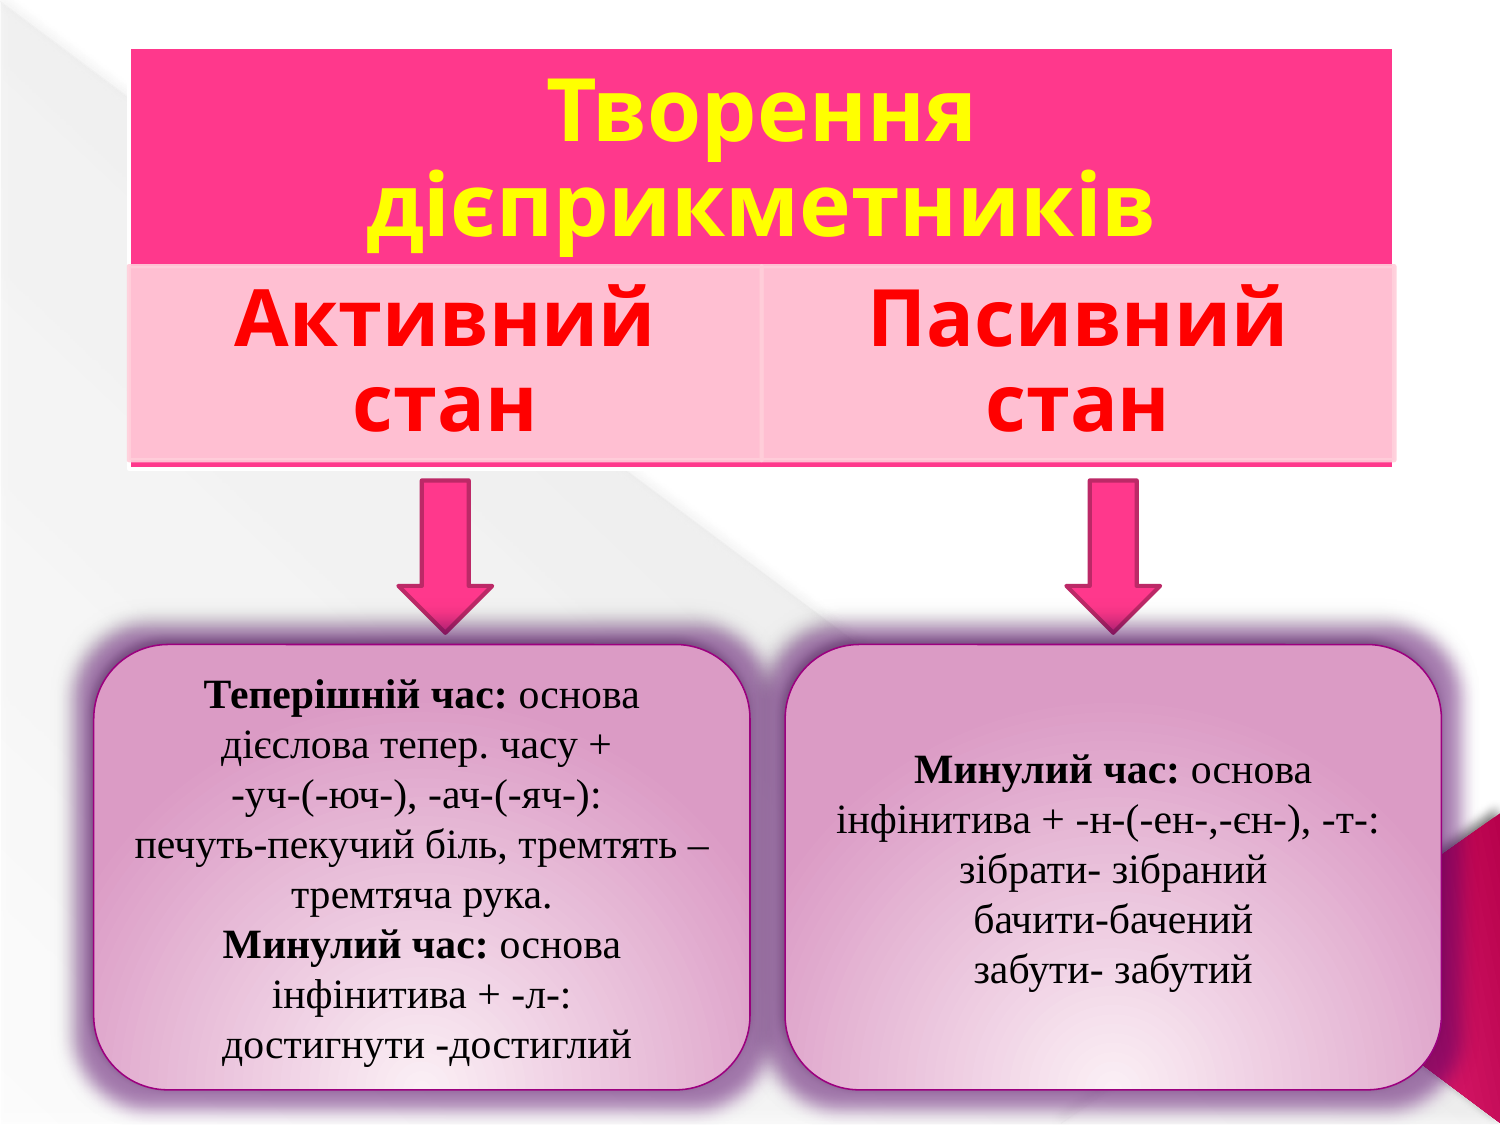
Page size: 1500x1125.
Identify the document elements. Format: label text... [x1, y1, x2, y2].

text_box [396, 478, 495, 608]
text_box [1064, 478, 1163, 608]
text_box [128, 46, 1395, 469]
text_box Теперішній час: основа дієслова тепер. часу + -уч-(-юч-), -ач-(-яч-): печуть-пекучий біль, тремтять –тремтяча рука. Минулий час: основа інфінитива + -л-: достигнути -достиглий [92, 643, 750, 1091]
text_box Минулий час: основа інфінитива + -н-(-ен-,-єн-), -т-: зібрати- зібраний бачити-бачений забути- забутий [784, 643, 1443, 1091]
